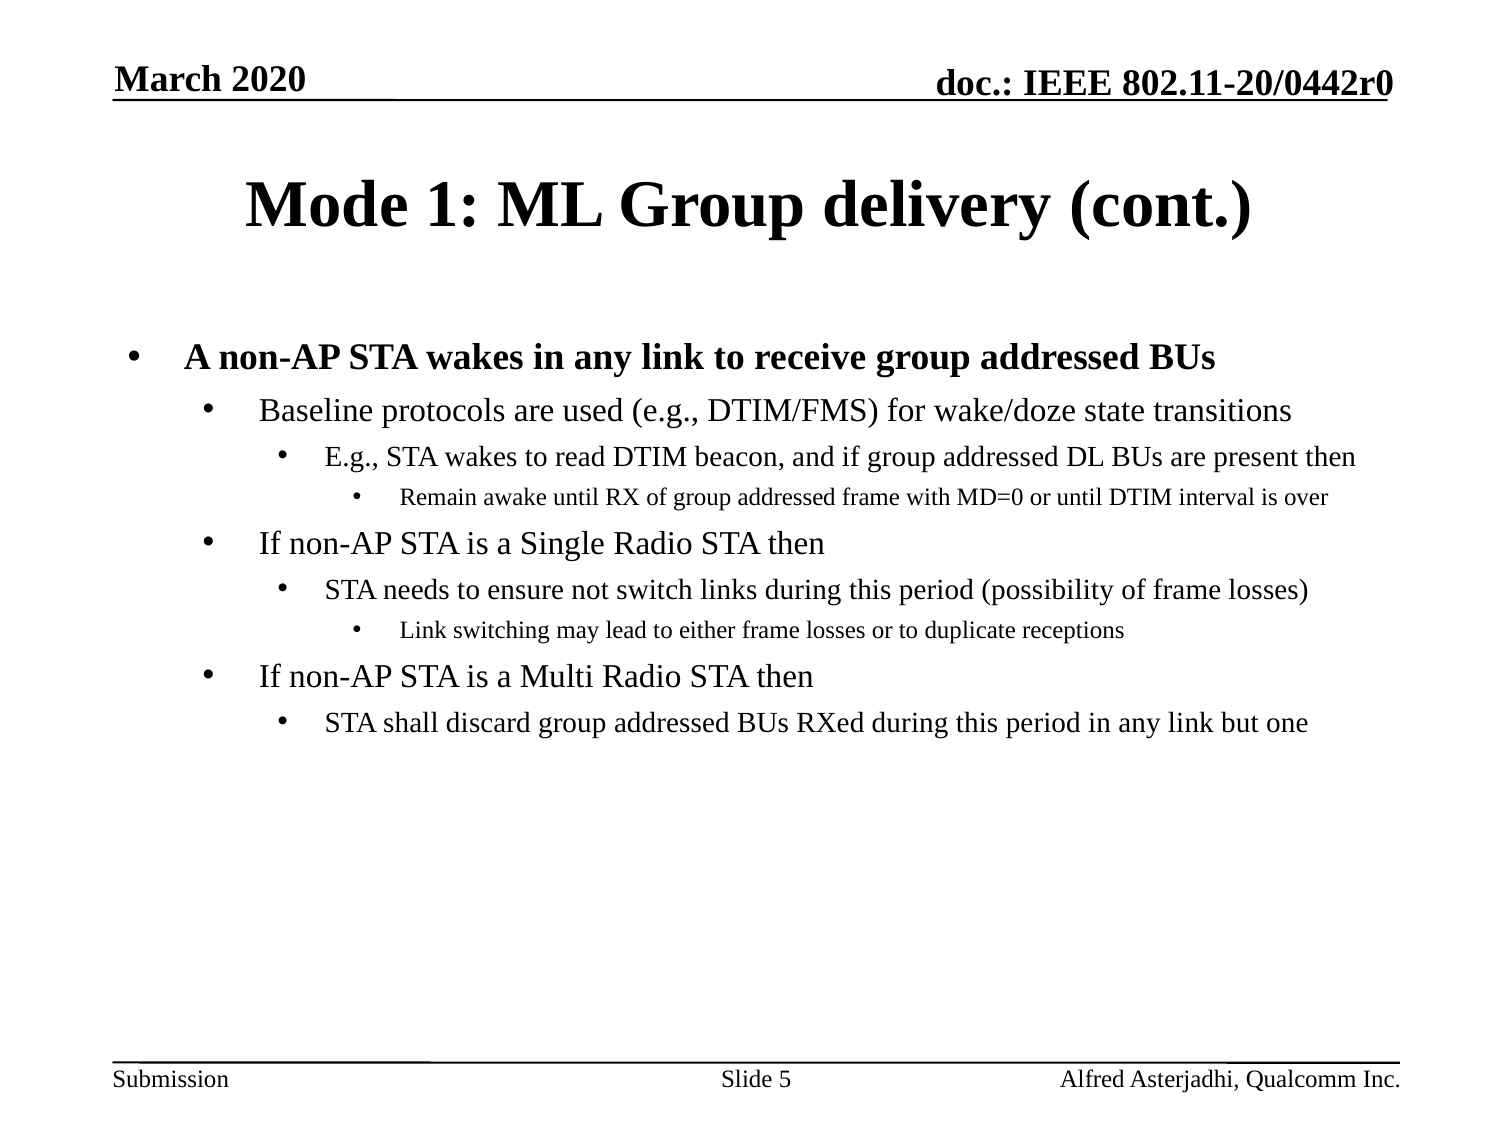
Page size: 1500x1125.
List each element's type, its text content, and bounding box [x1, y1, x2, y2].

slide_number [114, 54, 423, 100]
title Mode 1: ML Group delivery (cont.) [112, 112, 1388, 288]
slide_number Slide 5 [712, 1061, 800, 1123]
list A non-AP STA wakes in any link to receive group addressed BUs Baseline protocols are used (e.g., DTIM/FMS) for wake/doze state transitions E.g., STA wakes to read DTIM beacon, and if group addressed DL BUs are present then Remain awake until RX of group addressed frame with MD=0 or until DTIM interval is over If non-AP STA is a Single Radio STA then STA needs to ensure not switch links during this period (possibility of frame losses) Link switching may lead to either frame losses or to duplicate receptions If non-AP STA is a Multi Radio STA then STA shall discard group addressed BUs RXed during this period in any link but one [112, 324, 1388, 1000]
footer Alfred Asterjadhi, Qualcomm Inc. [878, 1061, 1402, 1093]
